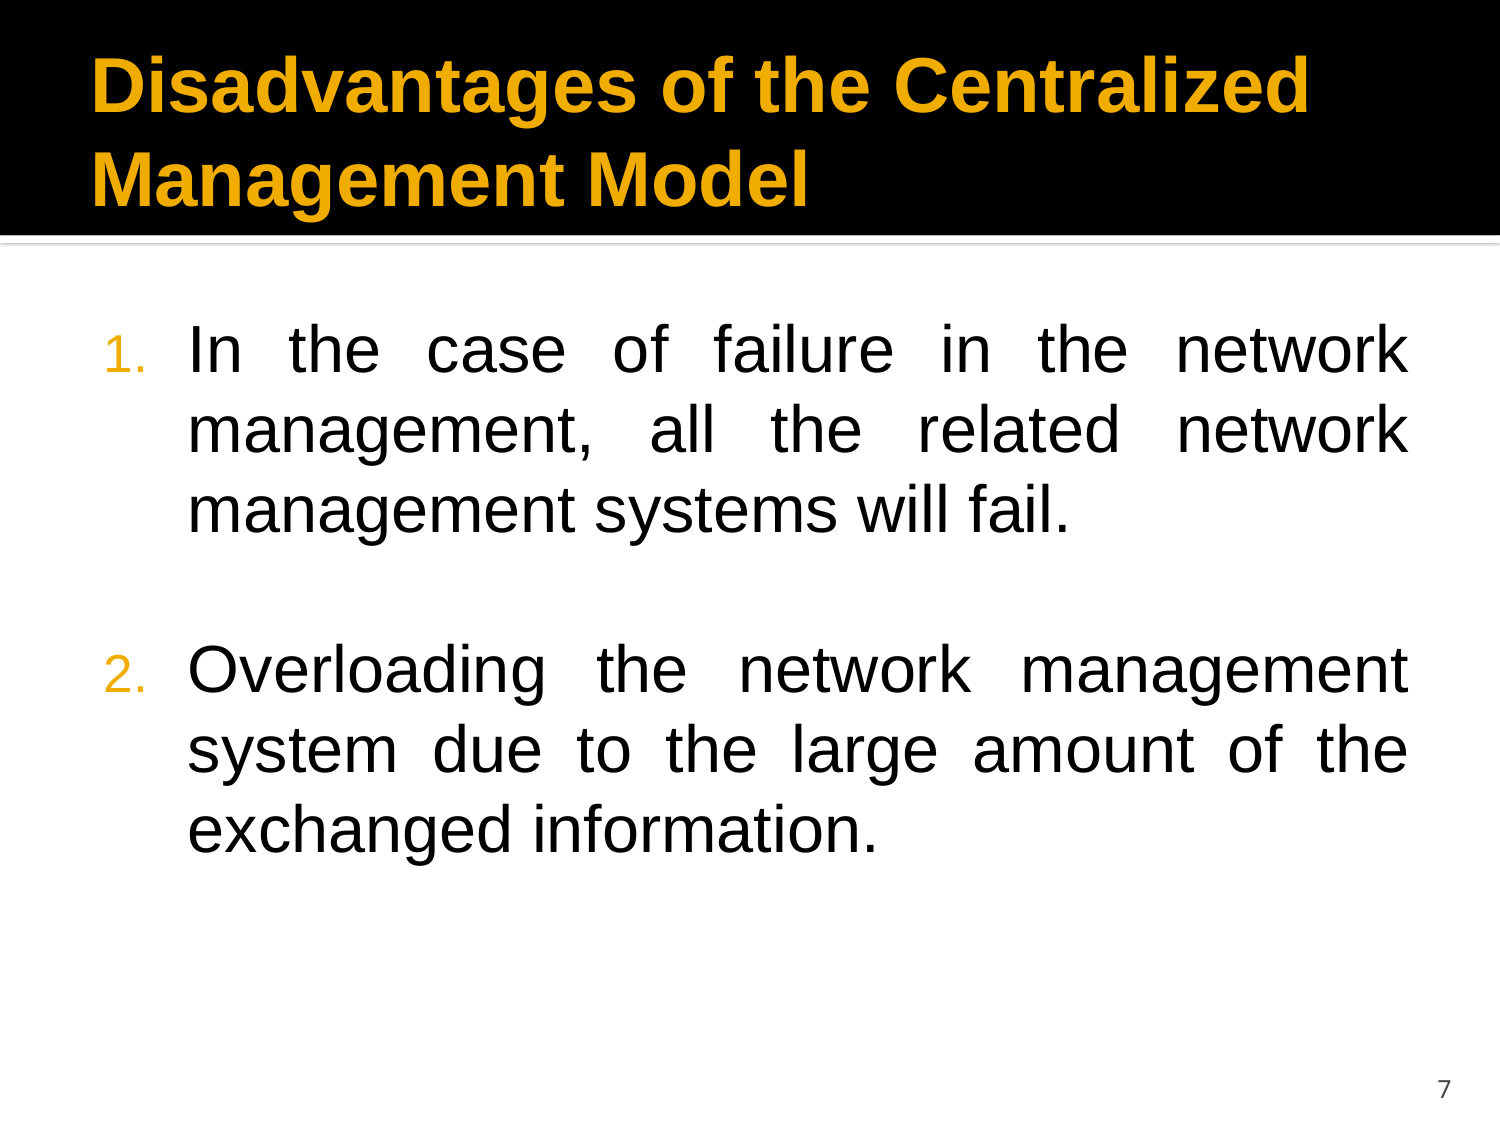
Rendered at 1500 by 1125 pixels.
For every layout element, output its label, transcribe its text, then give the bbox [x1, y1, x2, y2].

slide_number 7 [1345, 1062, 1467, 1108]
list In the case of failure in the network management, all the related network management systems will fail. Overloading the network management system due to the large amount of the exchanged information. [75, 291, 1425, 1050]
title Disadvantages of the Centralized Management Model [75, 25, 1425, 231]
